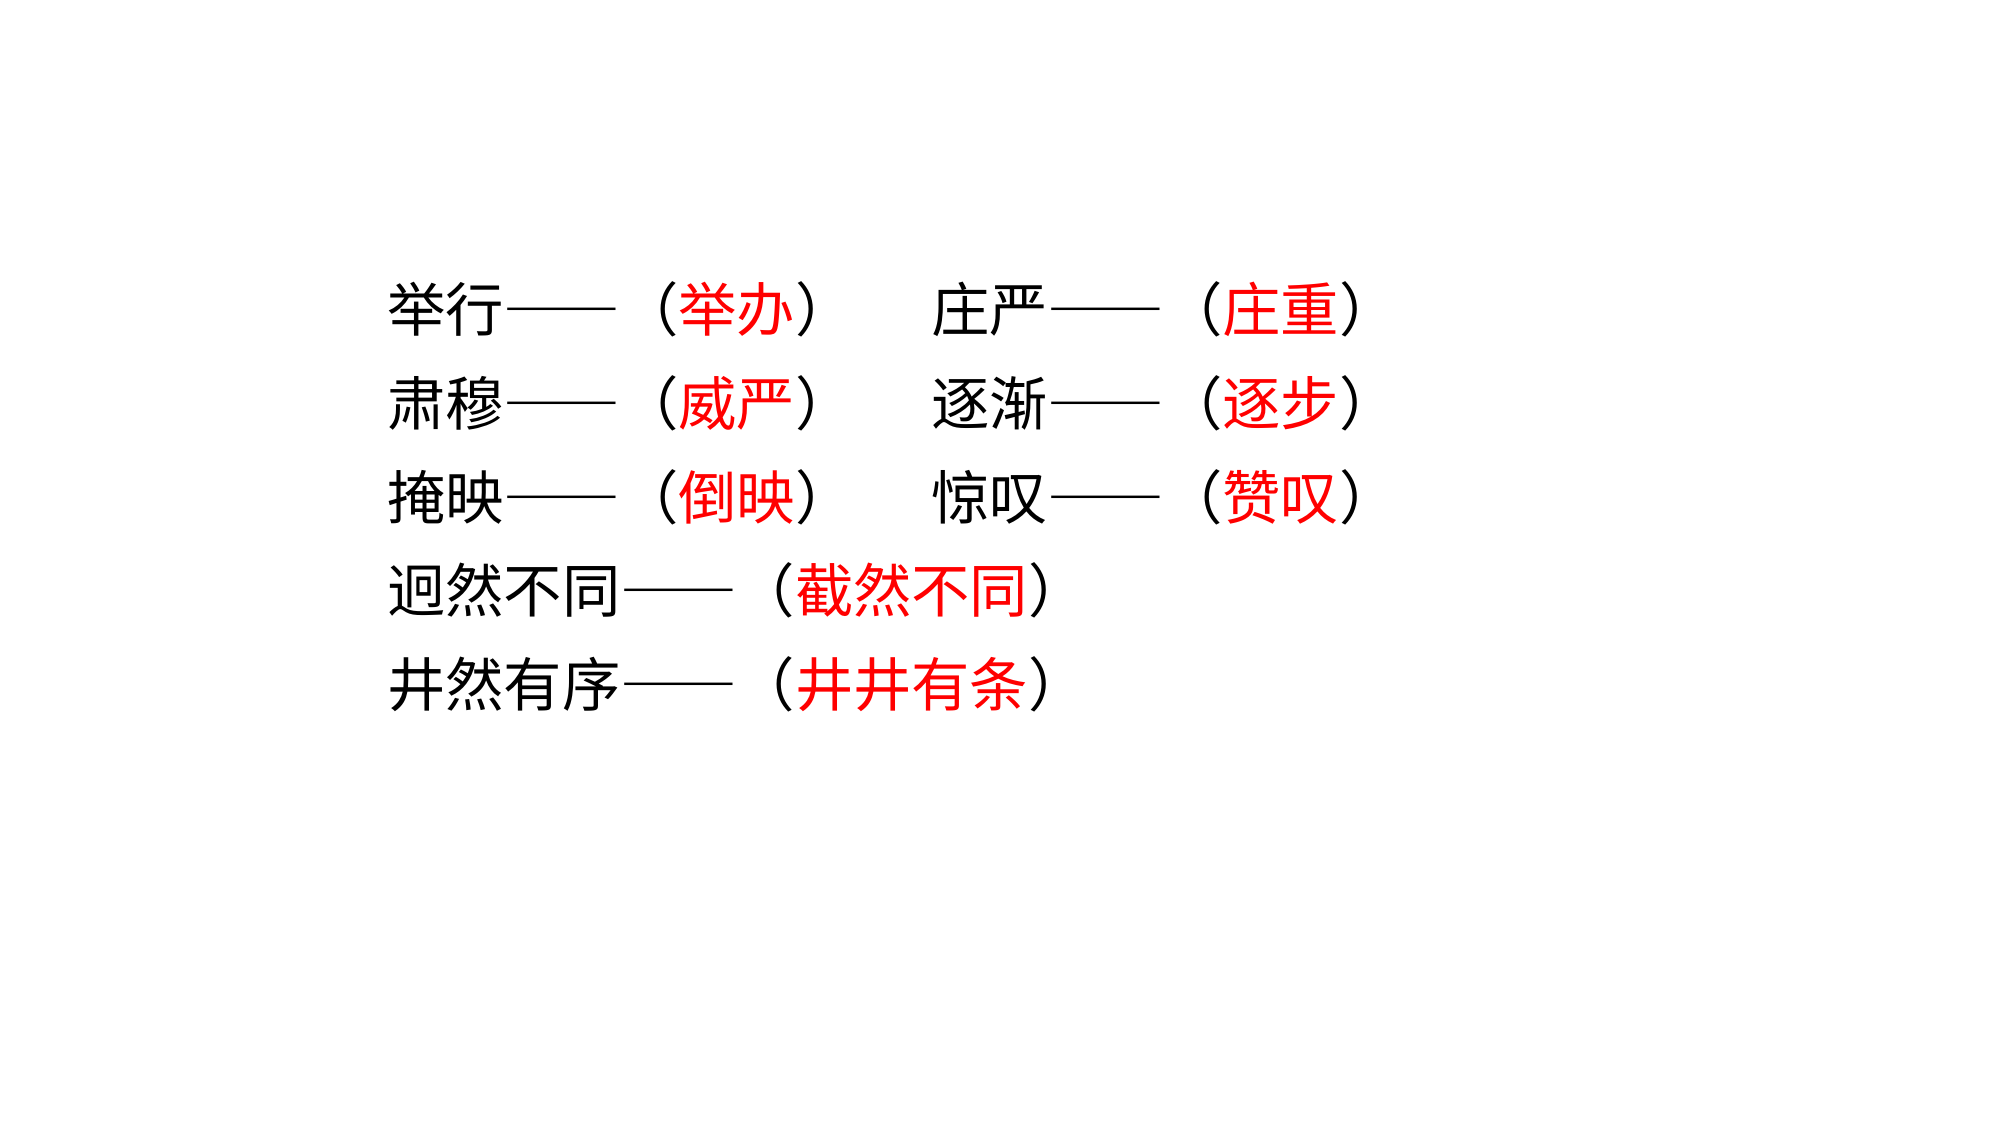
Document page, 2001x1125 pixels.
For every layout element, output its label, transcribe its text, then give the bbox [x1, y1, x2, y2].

text_box 举行——（举办） 庄严——（庄重） 肃穆——（威严） 逐渐——（逐步） 掩映——（倒映） 惊叹——（赞叹） 迥然不同——（截然不同） 井然有序——（井井有条） [372, 242, 1686, 726]
